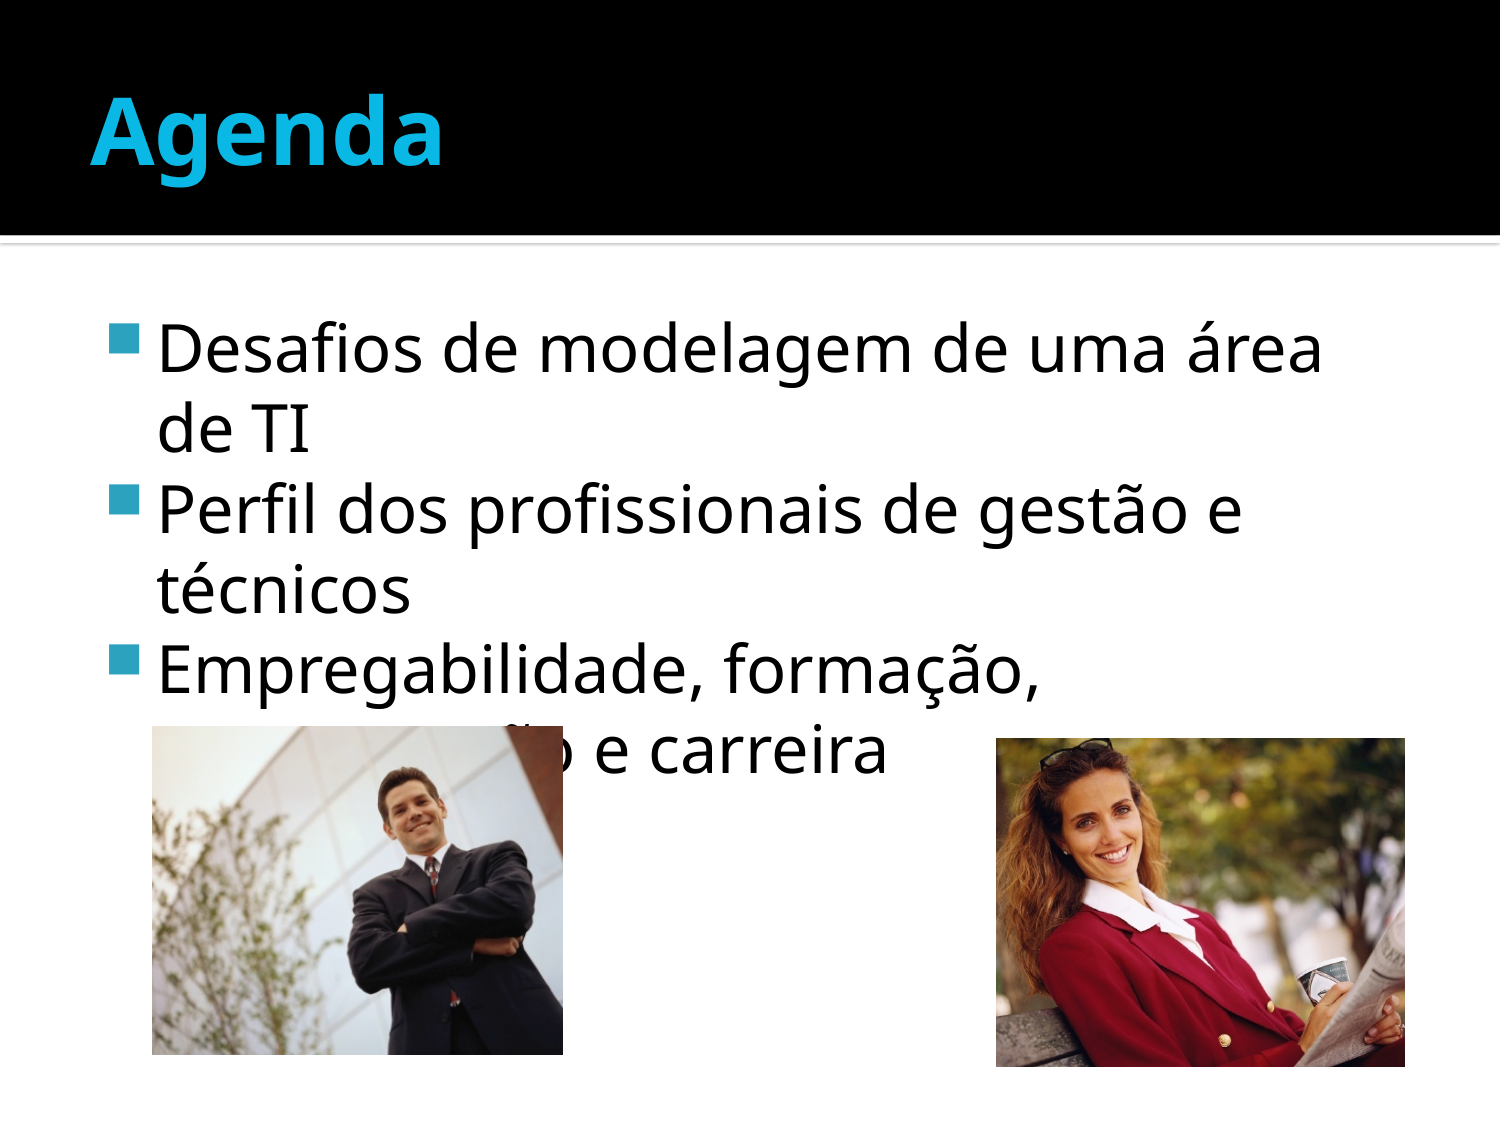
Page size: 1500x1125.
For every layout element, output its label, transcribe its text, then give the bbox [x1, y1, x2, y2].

list Desafios de modelagem de uma área de TI Perfil dos profissionais de gestão e técnicos Empregabilidade, formação, remuneração e carreira [75, 291, 1425, 1079]
title Agenda [75, 25, 1425, 231]
picture [995, 738, 1405, 1067]
picture [152, 726, 563, 1055]
